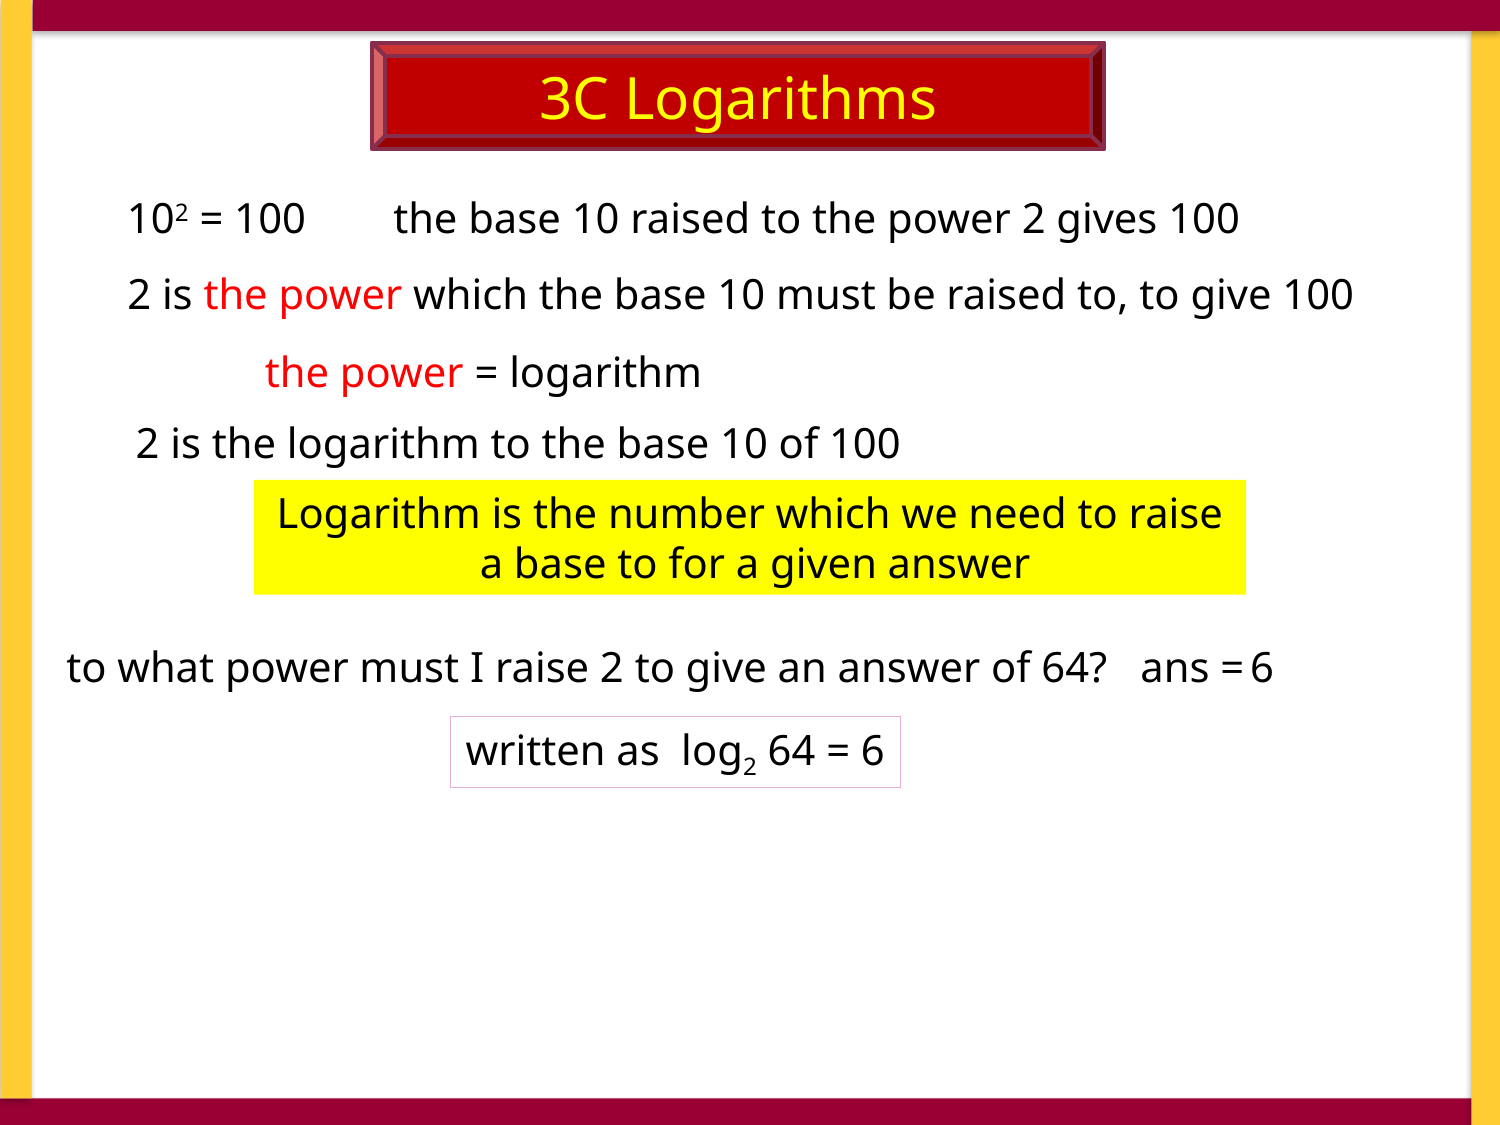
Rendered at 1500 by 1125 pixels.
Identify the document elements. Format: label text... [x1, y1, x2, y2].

text_box written as log2 64 = 6 [450, 716, 901, 788]
text_box 2 is the power which the base 10 must be raised to, to give 100 [112, 260, 1370, 326]
text_box 2 is the logarithm to the base 10 of 100 [120, 408, 917, 474]
text_box Logarithm is the number which we need to raise a base to for a given answer [253, 479, 1247, 595]
text_box 102 = 100 [112, 184, 378, 250]
text_box the base 10 raised to the power 2 gives 100 [378, 184, 1256, 250]
text_box 3C Logarithms [370, 41, 1106, 151]
text_box the power = logarithm [239, 338, 717, 403]
text_box ans = [1125, 633, 1235, 699]
text_box to what power must I raise 2 to give an answer of 64? [51, 633, 1123, 699]
text_box 6 [1235, 633, 1290, 699]
